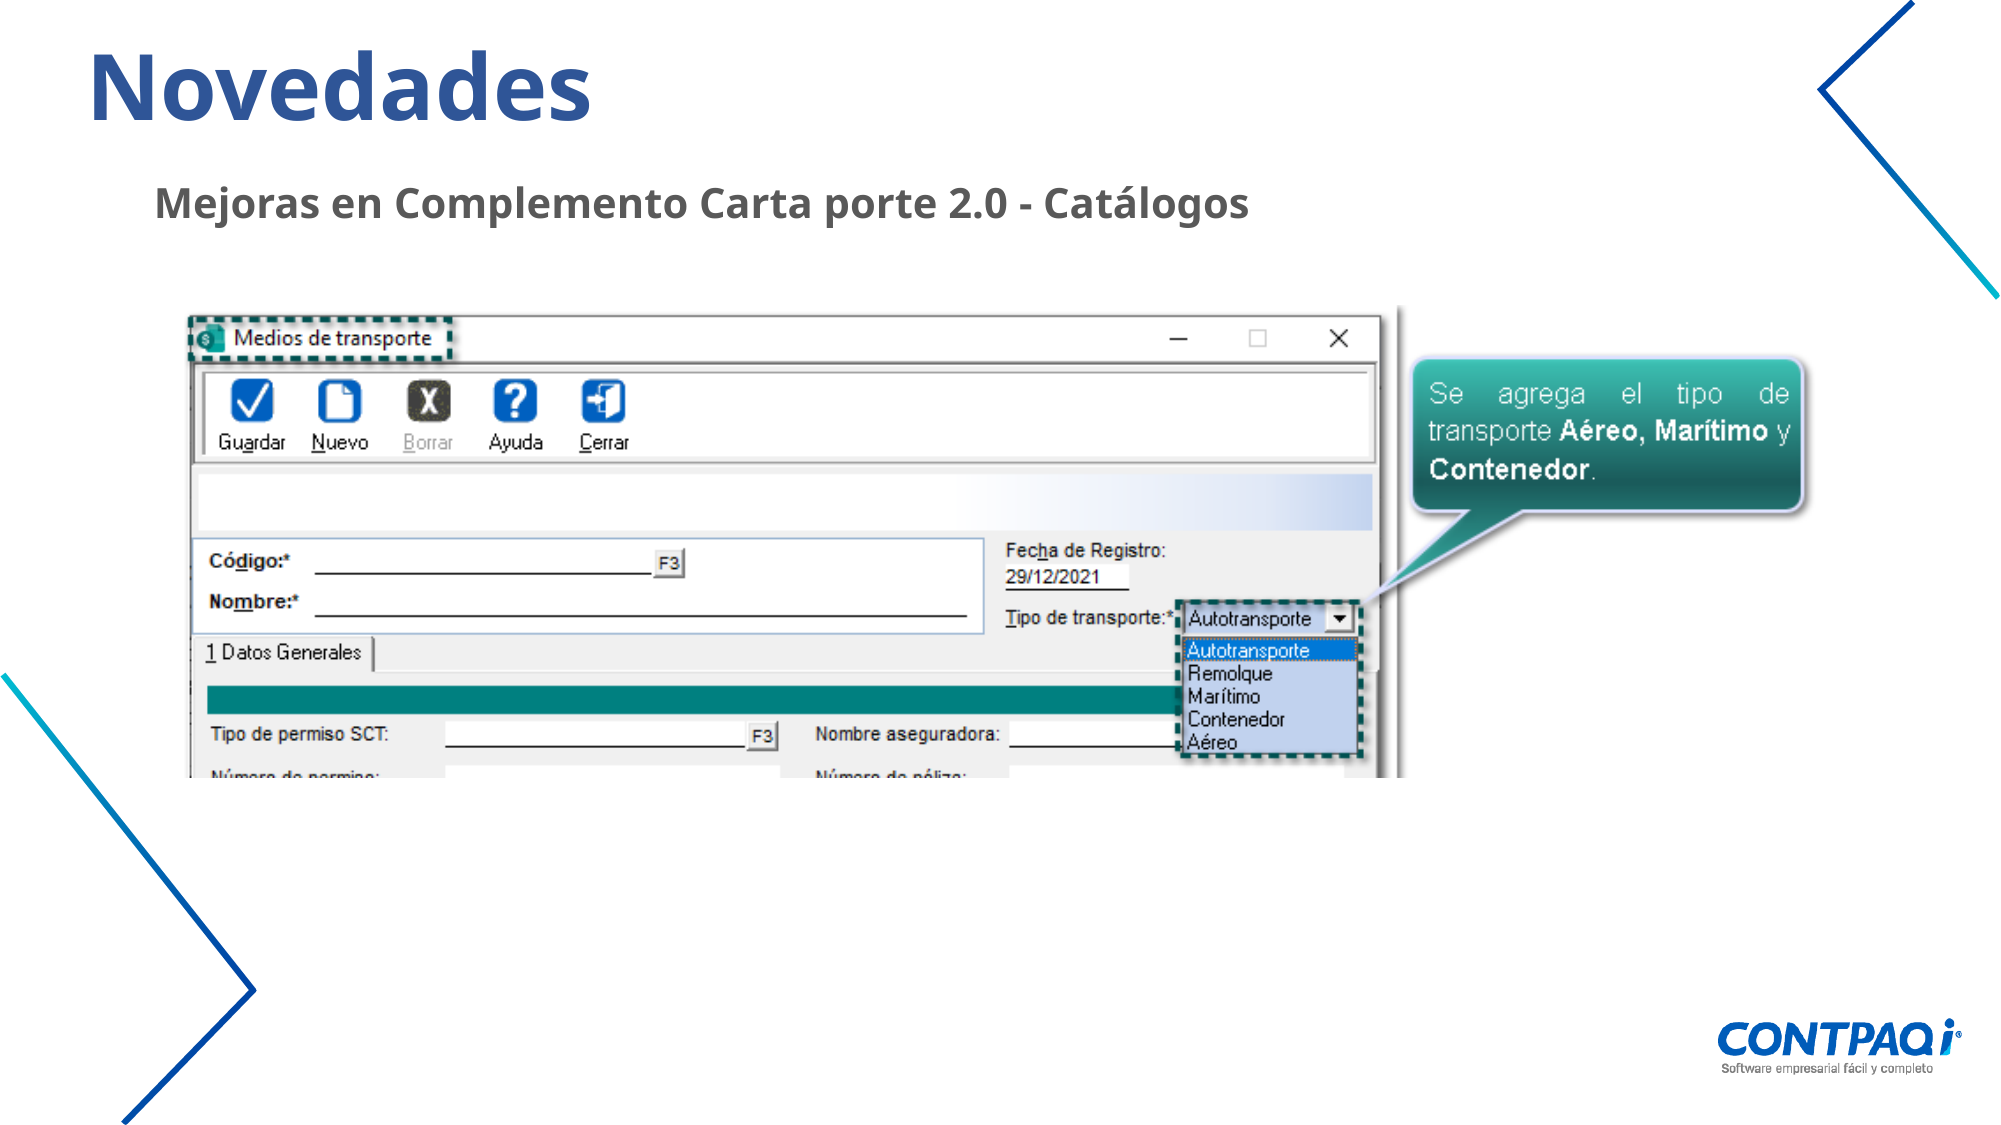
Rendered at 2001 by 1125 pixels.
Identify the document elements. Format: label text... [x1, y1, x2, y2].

text_box Mejoras en Complemento Carta porte 2.0 - Catálogos [139, 169, 1861, 235]
picture [1718, 1018, 1962, 1075]
picture [1816, 0, 2000, 300]
title Novedades [71, 19, 1372, 162]
picture [0, 305, 1824, 1125]
